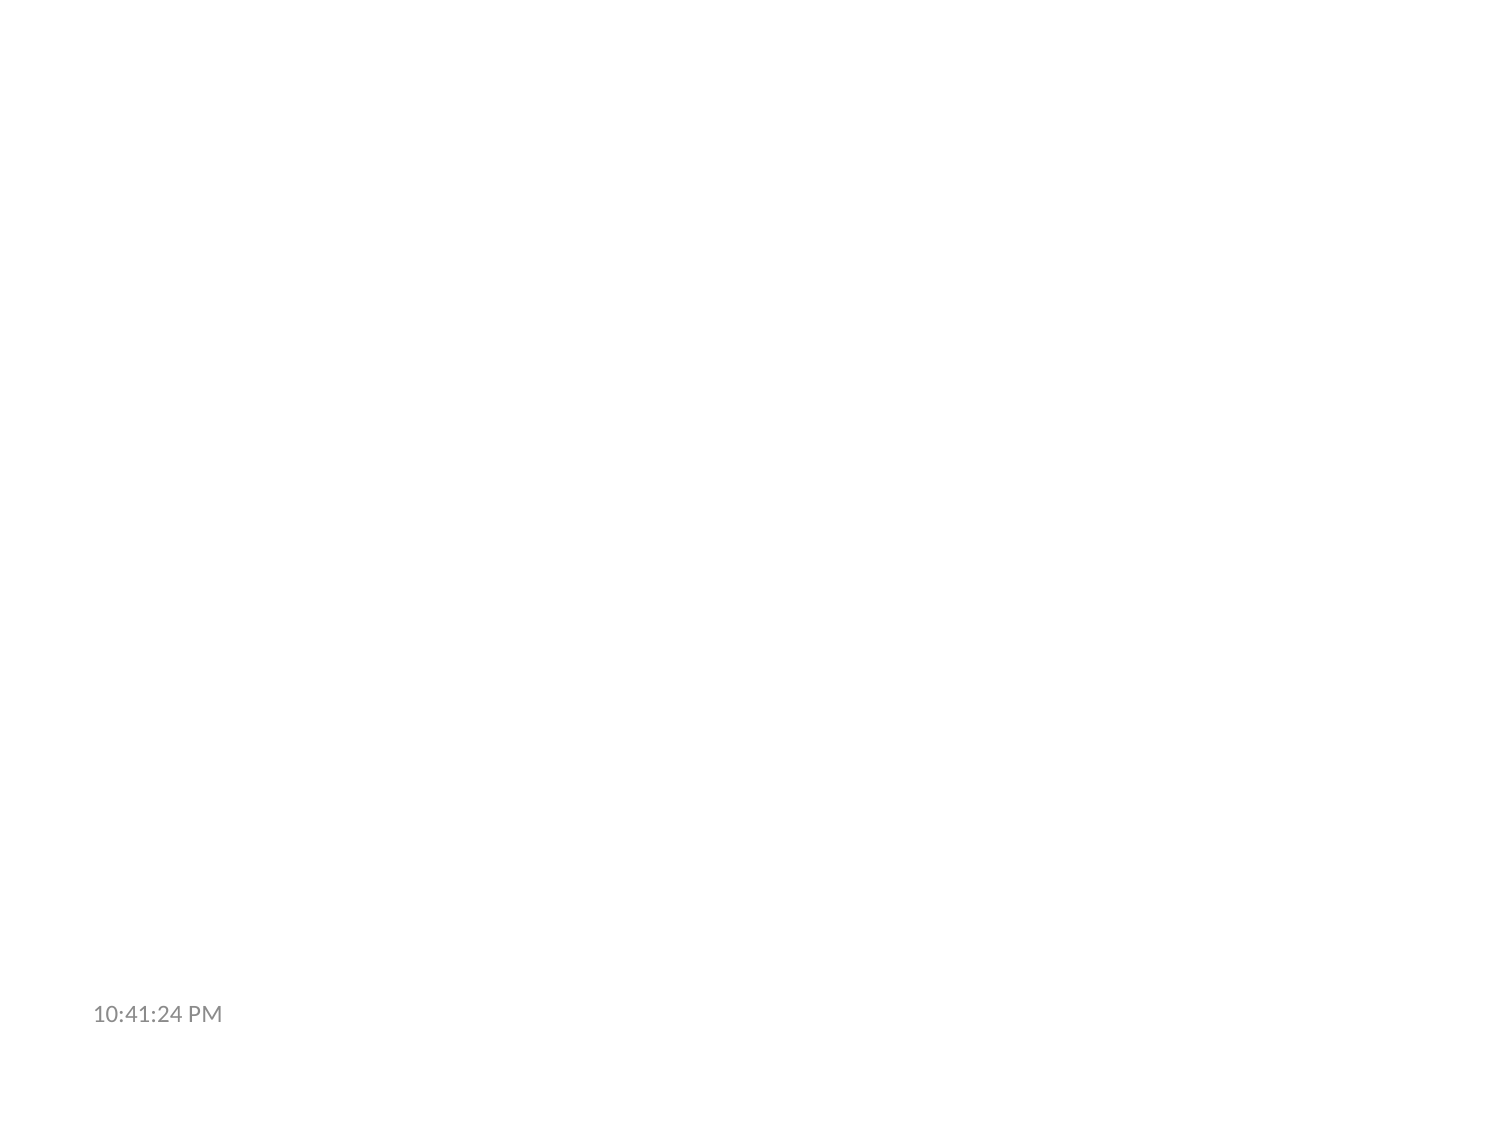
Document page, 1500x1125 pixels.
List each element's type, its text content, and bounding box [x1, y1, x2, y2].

text_box 3:35:09 PM [77, 982, 428, 1043]
